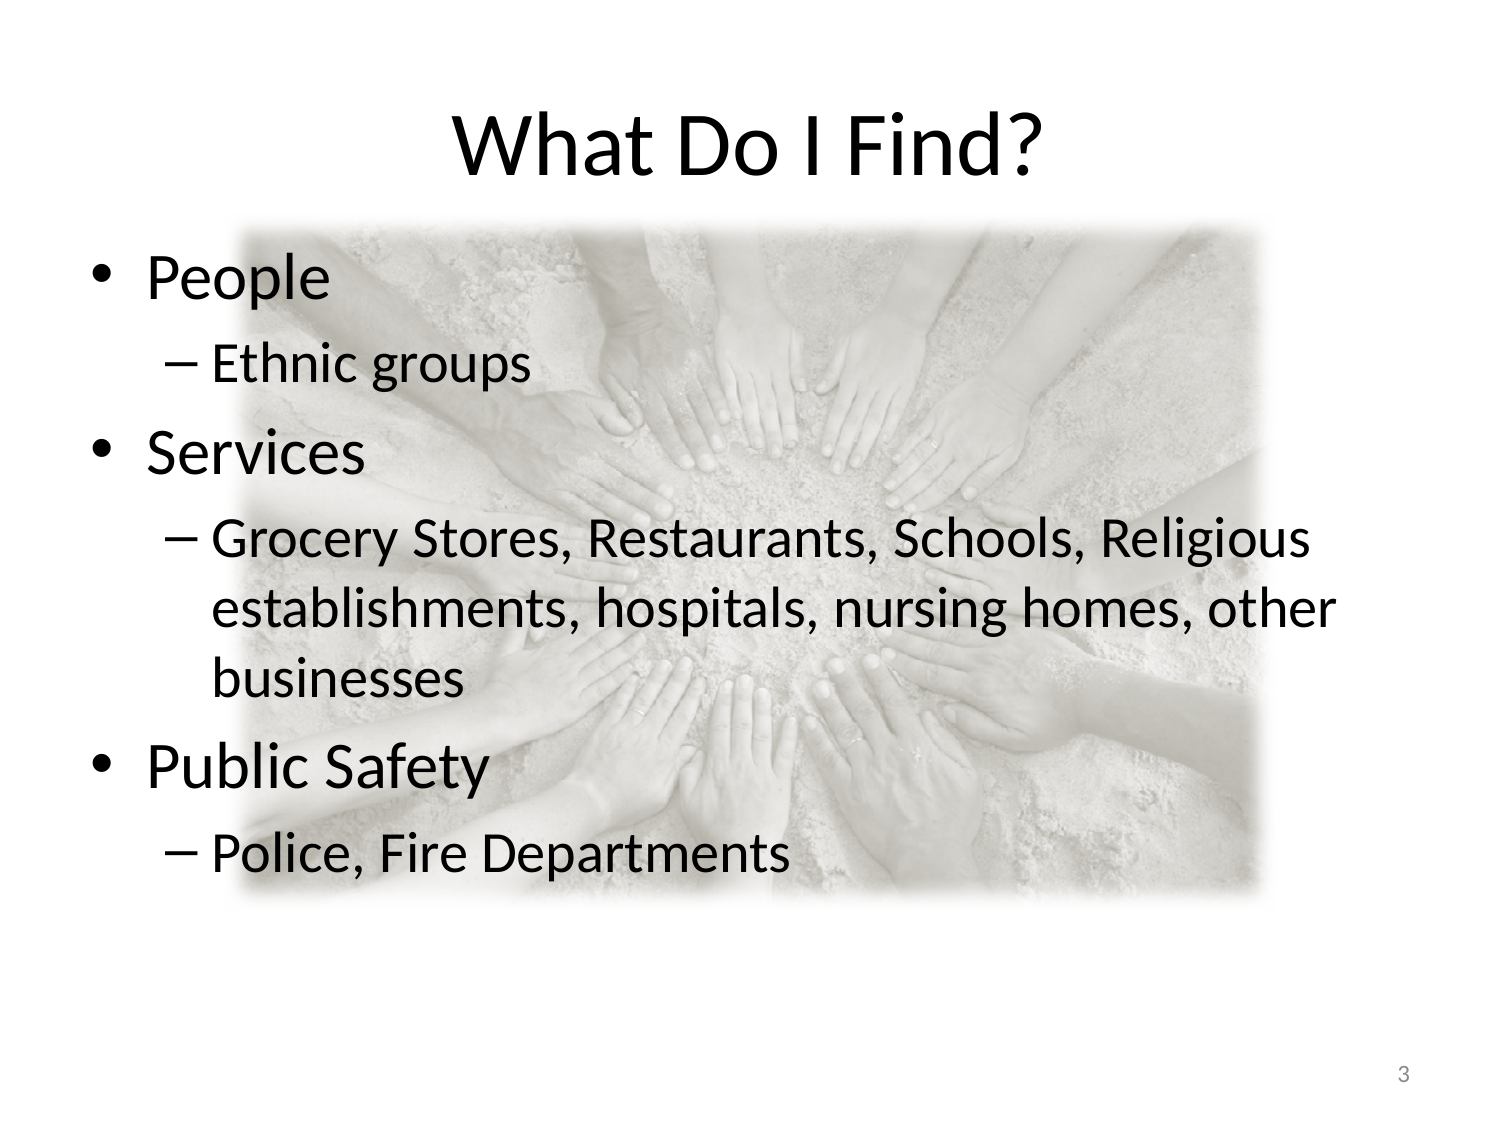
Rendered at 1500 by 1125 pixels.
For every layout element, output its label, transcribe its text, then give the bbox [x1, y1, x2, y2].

title What Do I Find? [75, 45, 1425, 224]
slide_number 3 [1074, 1042, 1425, 1103]
list People Ethnic groups Services Grocery Stores, Restaurants, Schools, Religious establishments, hospitals, nursing homes, other businesses Public Safety Police, Fire Departments [75, 224, 1425, 968]
